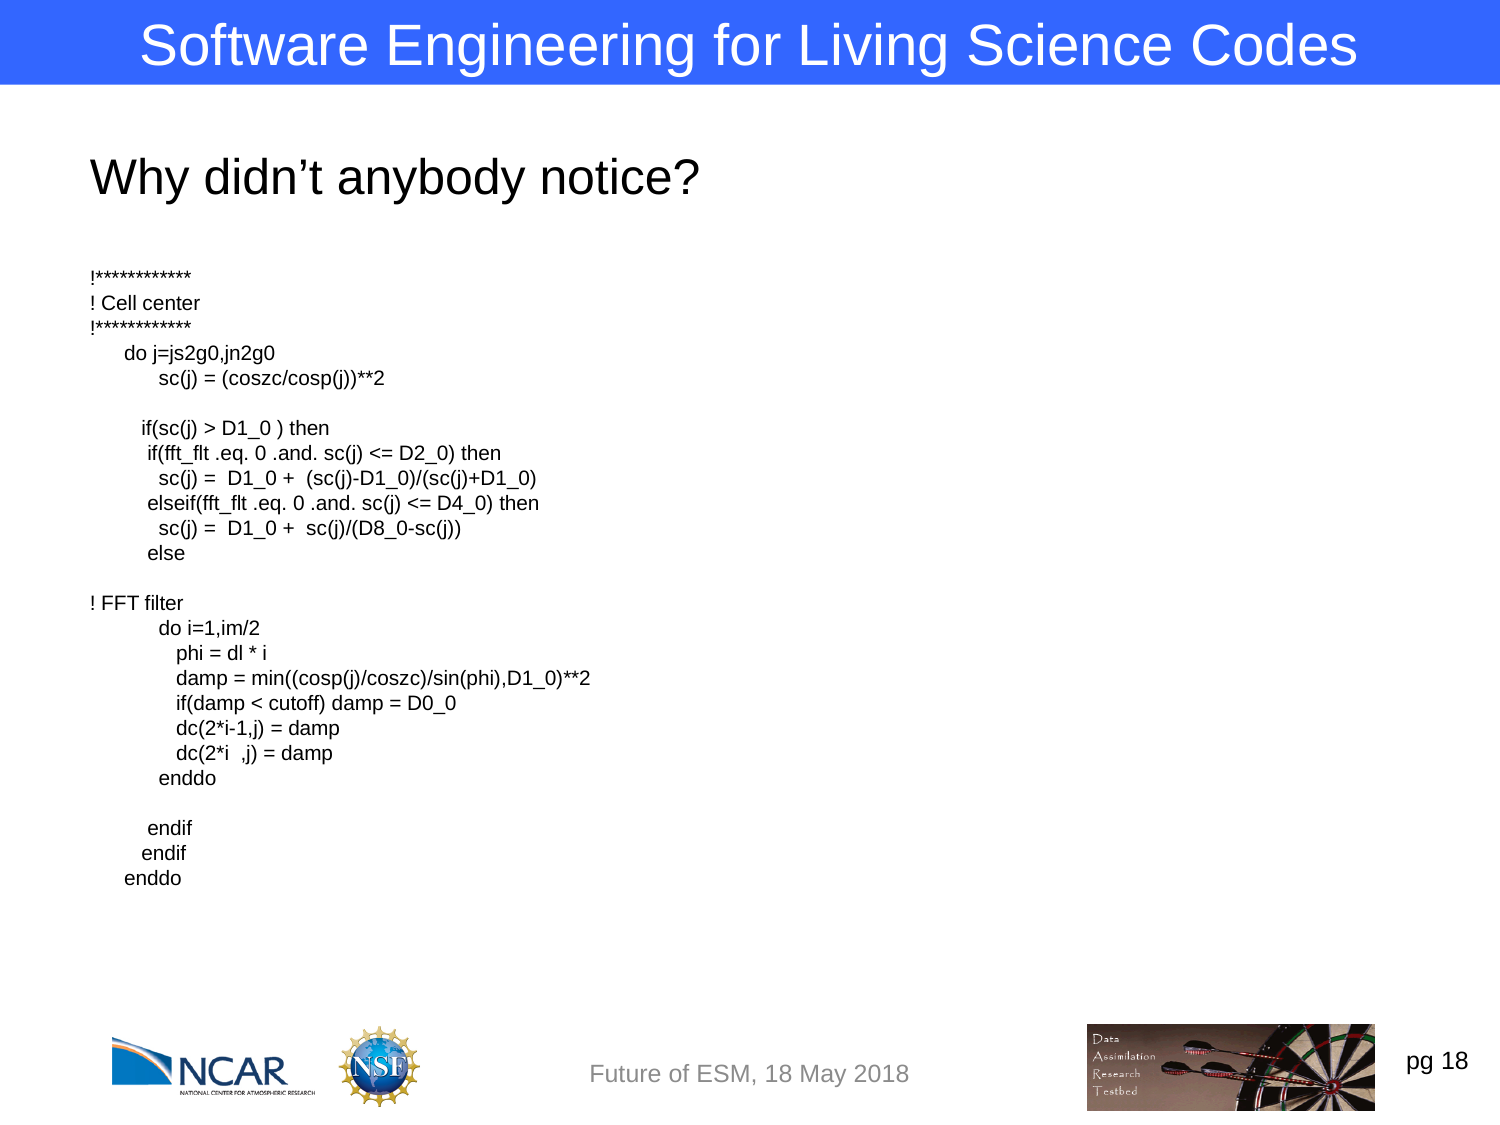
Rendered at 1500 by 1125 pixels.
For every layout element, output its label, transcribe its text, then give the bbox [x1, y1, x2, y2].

text_box Why didn’t anybody notice? !************ ! Cell center !************ do j=js2g0,jn2g0 sc(j) = (coszc/cosp(j))**2 if(sc(j) > D1_0 ) then if(fft_flt .eq. 0 .and. sc(j) <= D2_0) then sc(j) = D1_0 + (sc(j)-D1_0)/(sc(j)+D1_0) elseif(fft_flt .eq. 0 .and. sc(j) <= D4_0) then sc(j) = D1_0 + sc(j)/(D8_0-sc(j)) else ! FFT filter do i=1,im/2 phi = dl * i damp = min((cosp(j)/coszc)/sin(phi),D1_0)**2 if(damp < cutoff) damp = D0_0 dc(2*i-1,j) = damp dc(2*i ,j) = damp enddo endif endif enddo [74, 137, 1438, 1017]
picture [1087, 1024, 1375, 1111]
picture [337, 1024, 421, 1108]
footer Future of ESM, 18 May 2018 [512, 1042, 988, 1103]
picture [112, 1037, 315, 1095]
text_box Software Engineering for Living Science Codes [0, 0, 1500, 85]
